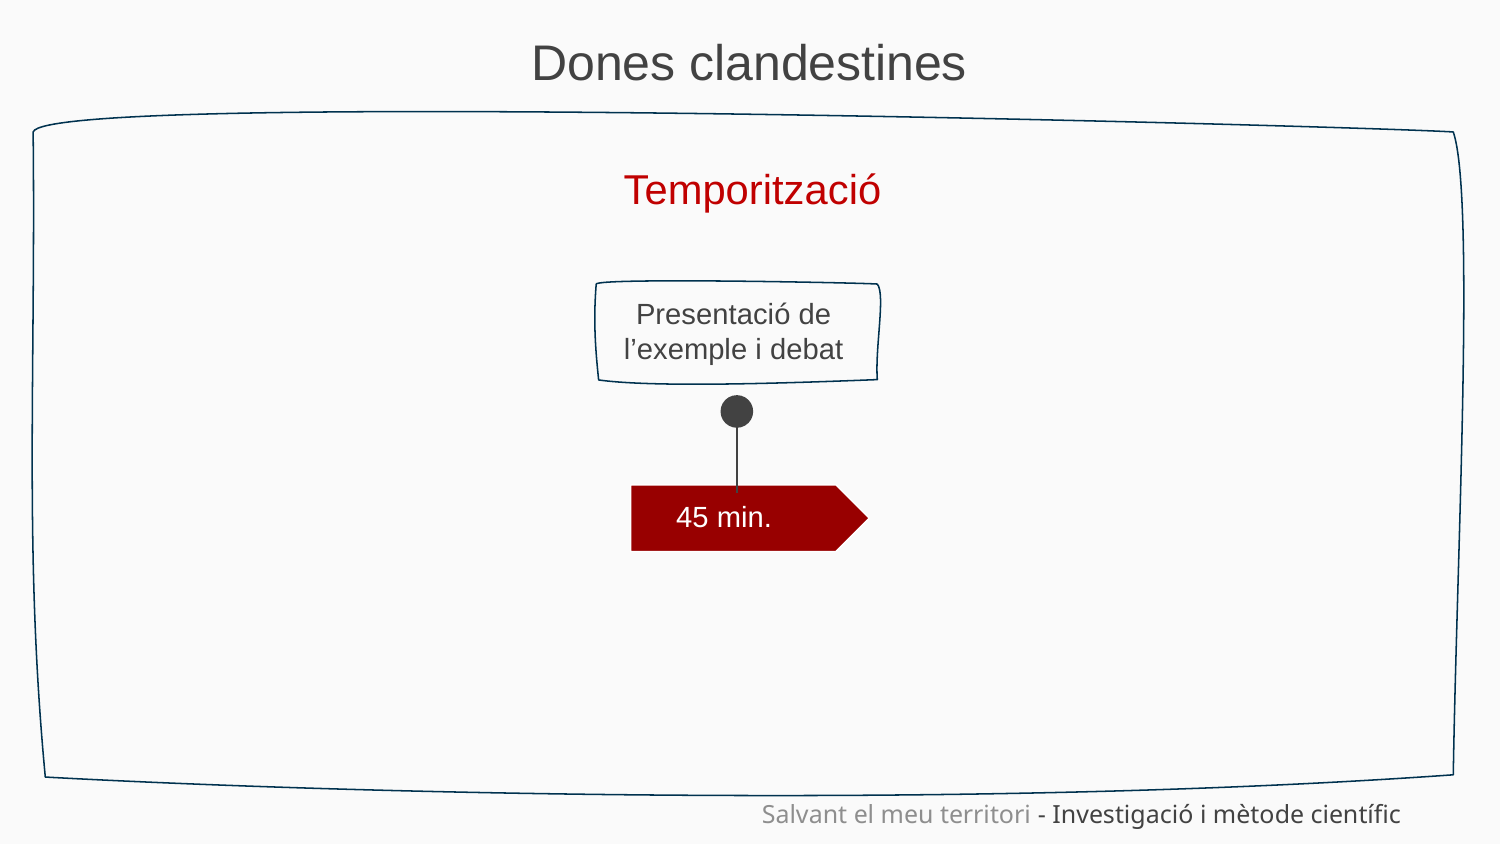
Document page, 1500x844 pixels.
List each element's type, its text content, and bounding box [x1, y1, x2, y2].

text_box Temporització [88, 147, 1417, 234]
text_box [630, 484, 647, 552]
text_box [32, 111, 1464, 790]
text_box [801, 484, 870, 552]
list Presentació de l’exemple i debat [596, 280, 871, 385]
title Dones clandestines [0, 20, 1499, 106]
text_box Salvant el meu territori - Investigació i mètode científic [88, 790, 1417, 844]
list 45 min. [647, 476, 801, 554]
text_box [720, 395, 754, 427]
